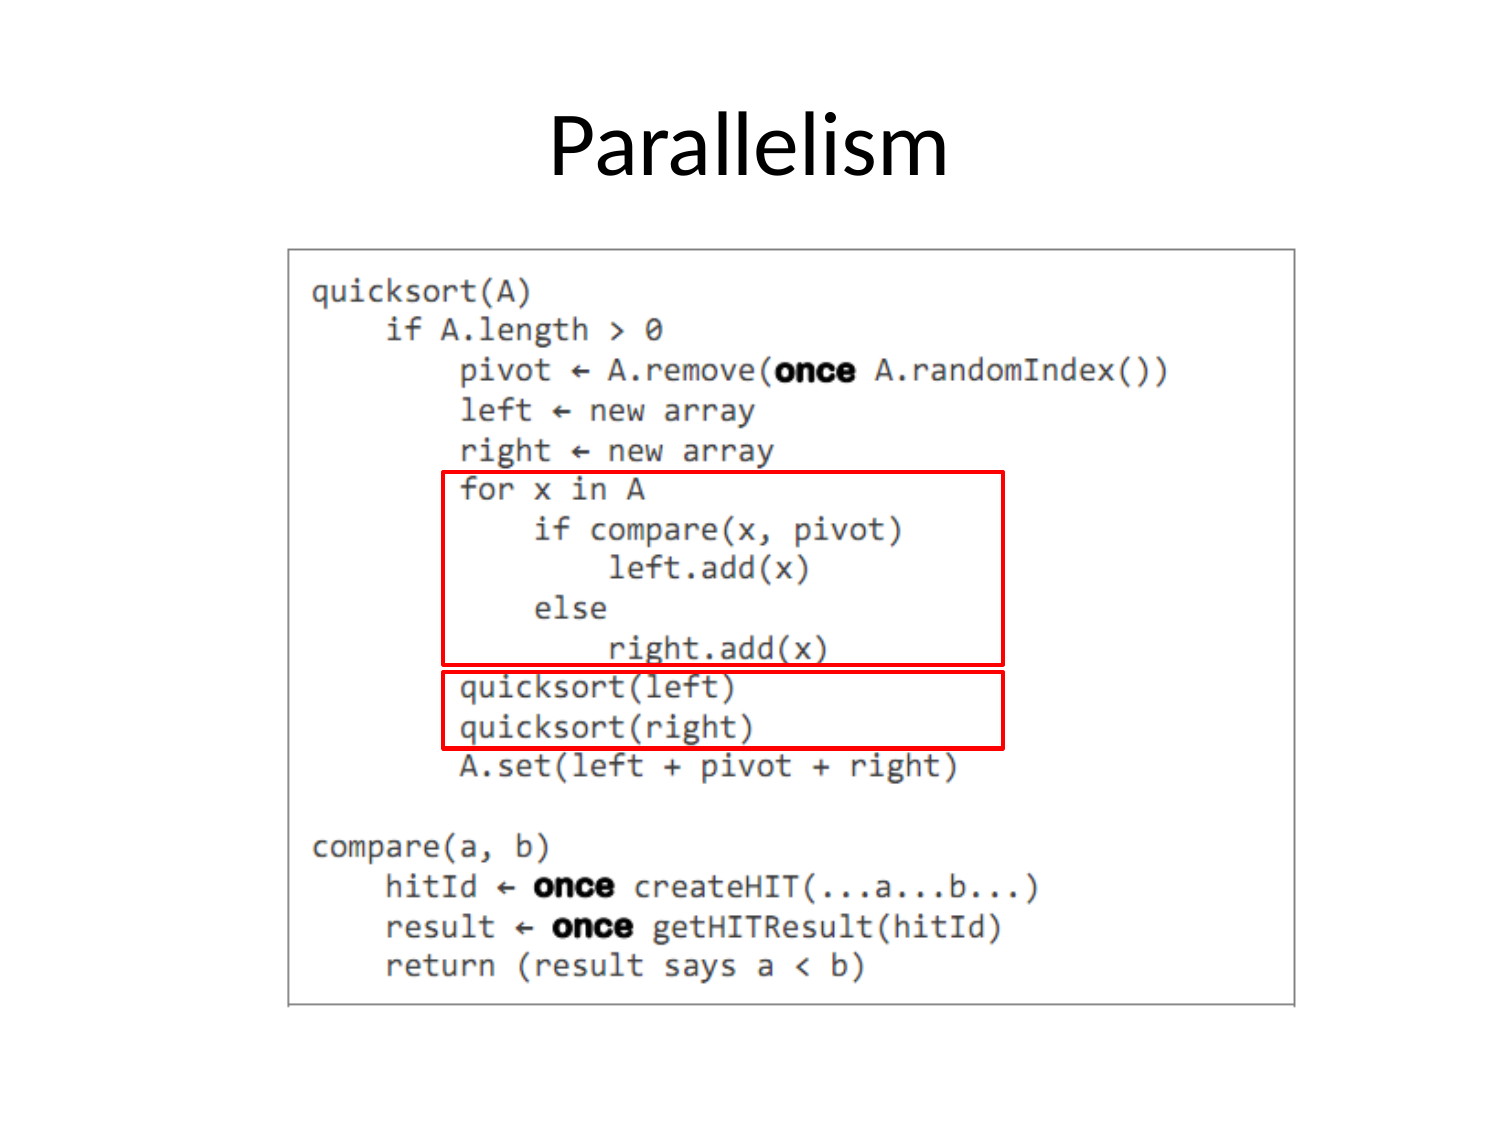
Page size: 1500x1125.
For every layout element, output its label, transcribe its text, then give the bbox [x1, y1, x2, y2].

picture [274, 238, 1305, 1013]
title Parallelism [75, 45, 1425, 233]
